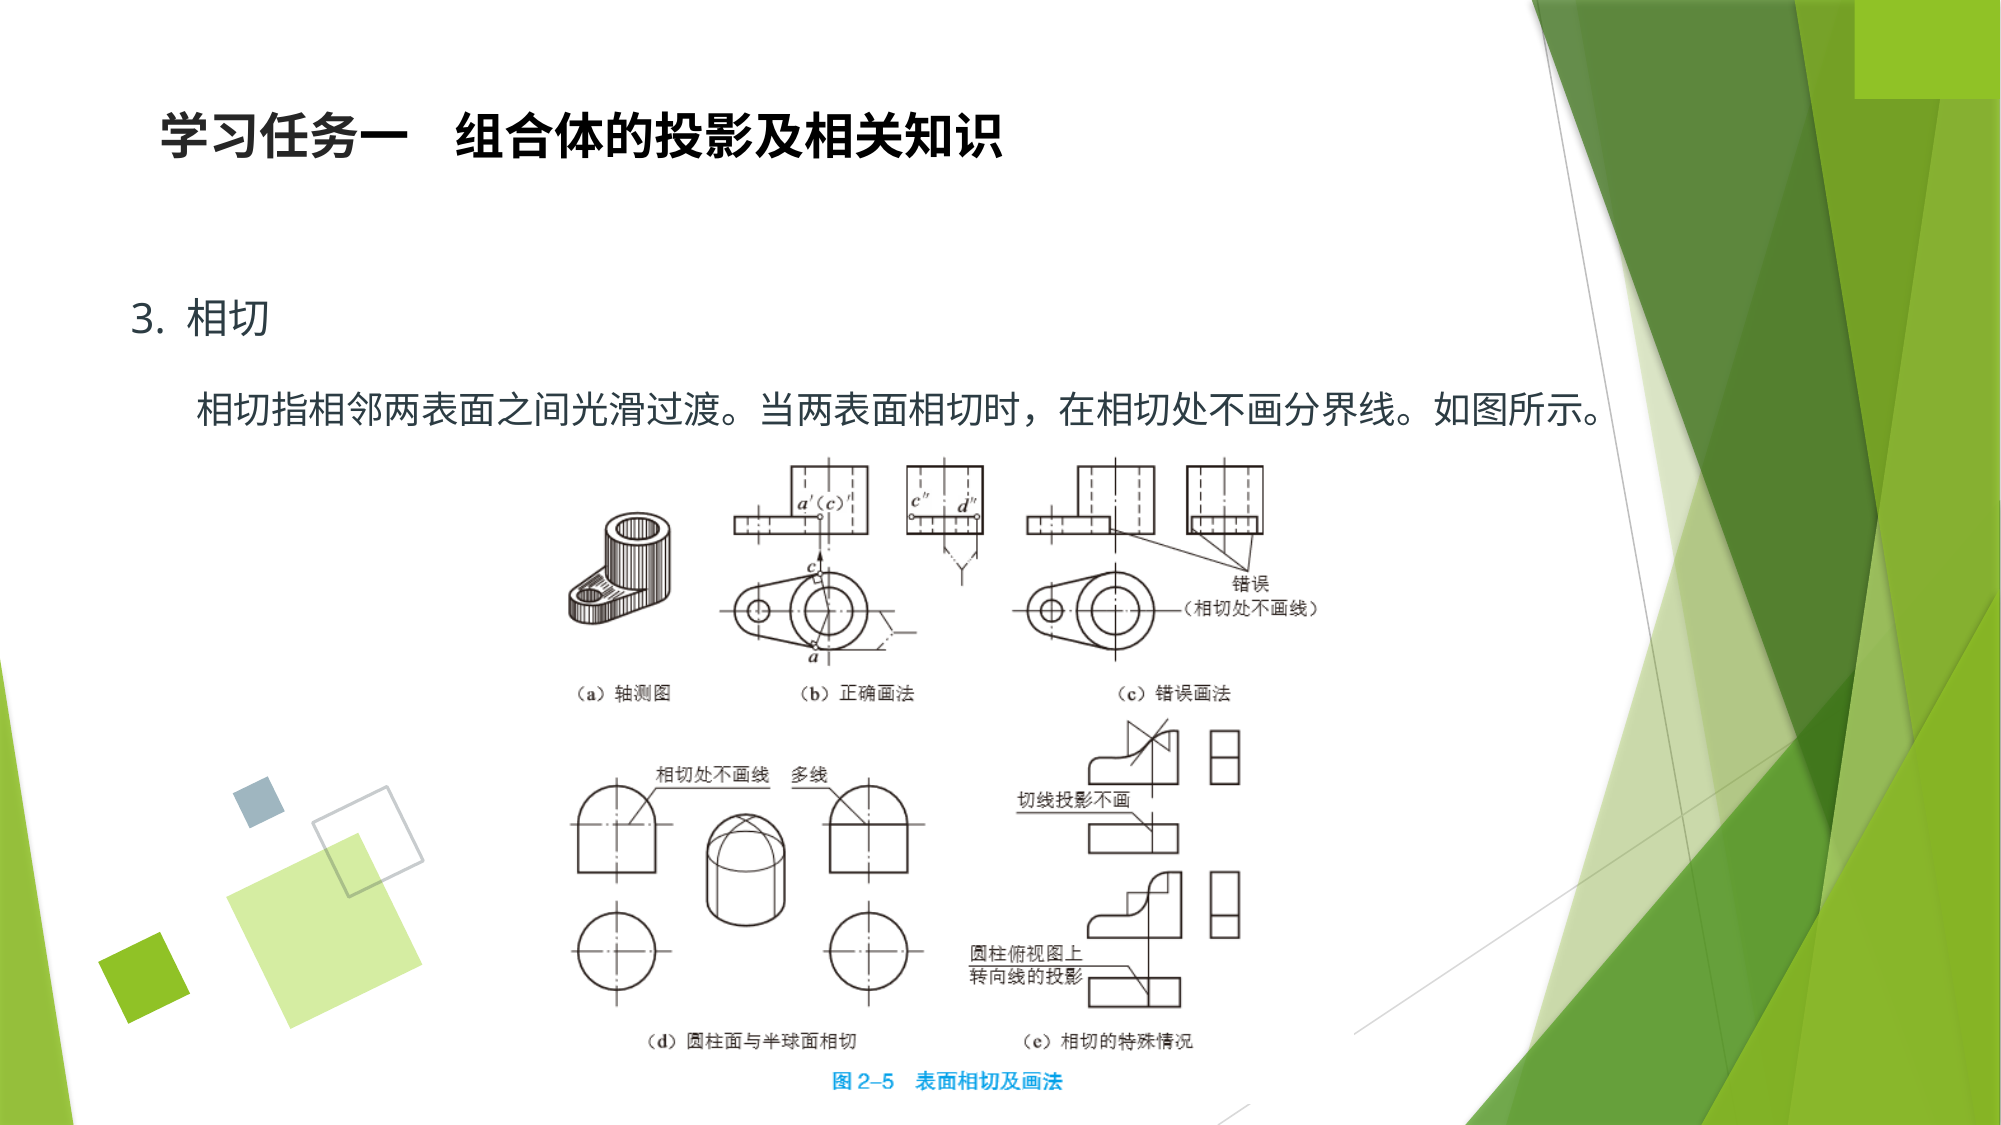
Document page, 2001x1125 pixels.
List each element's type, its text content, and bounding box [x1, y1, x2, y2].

text_box [1853, 0, 2000, 100]
text_box 学习任务一 组合体的投影及相关知识 [144, 85, 1856, 216]
picture [514, 444, 1354, 1105]
text_box 3. 相切 相切指相邻两表面之间光滑过渡。当两表面相切时，在相切处不画分界线。如图所示。 [115, 244, 1655, 642]
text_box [95, 774, 429, 1036]
